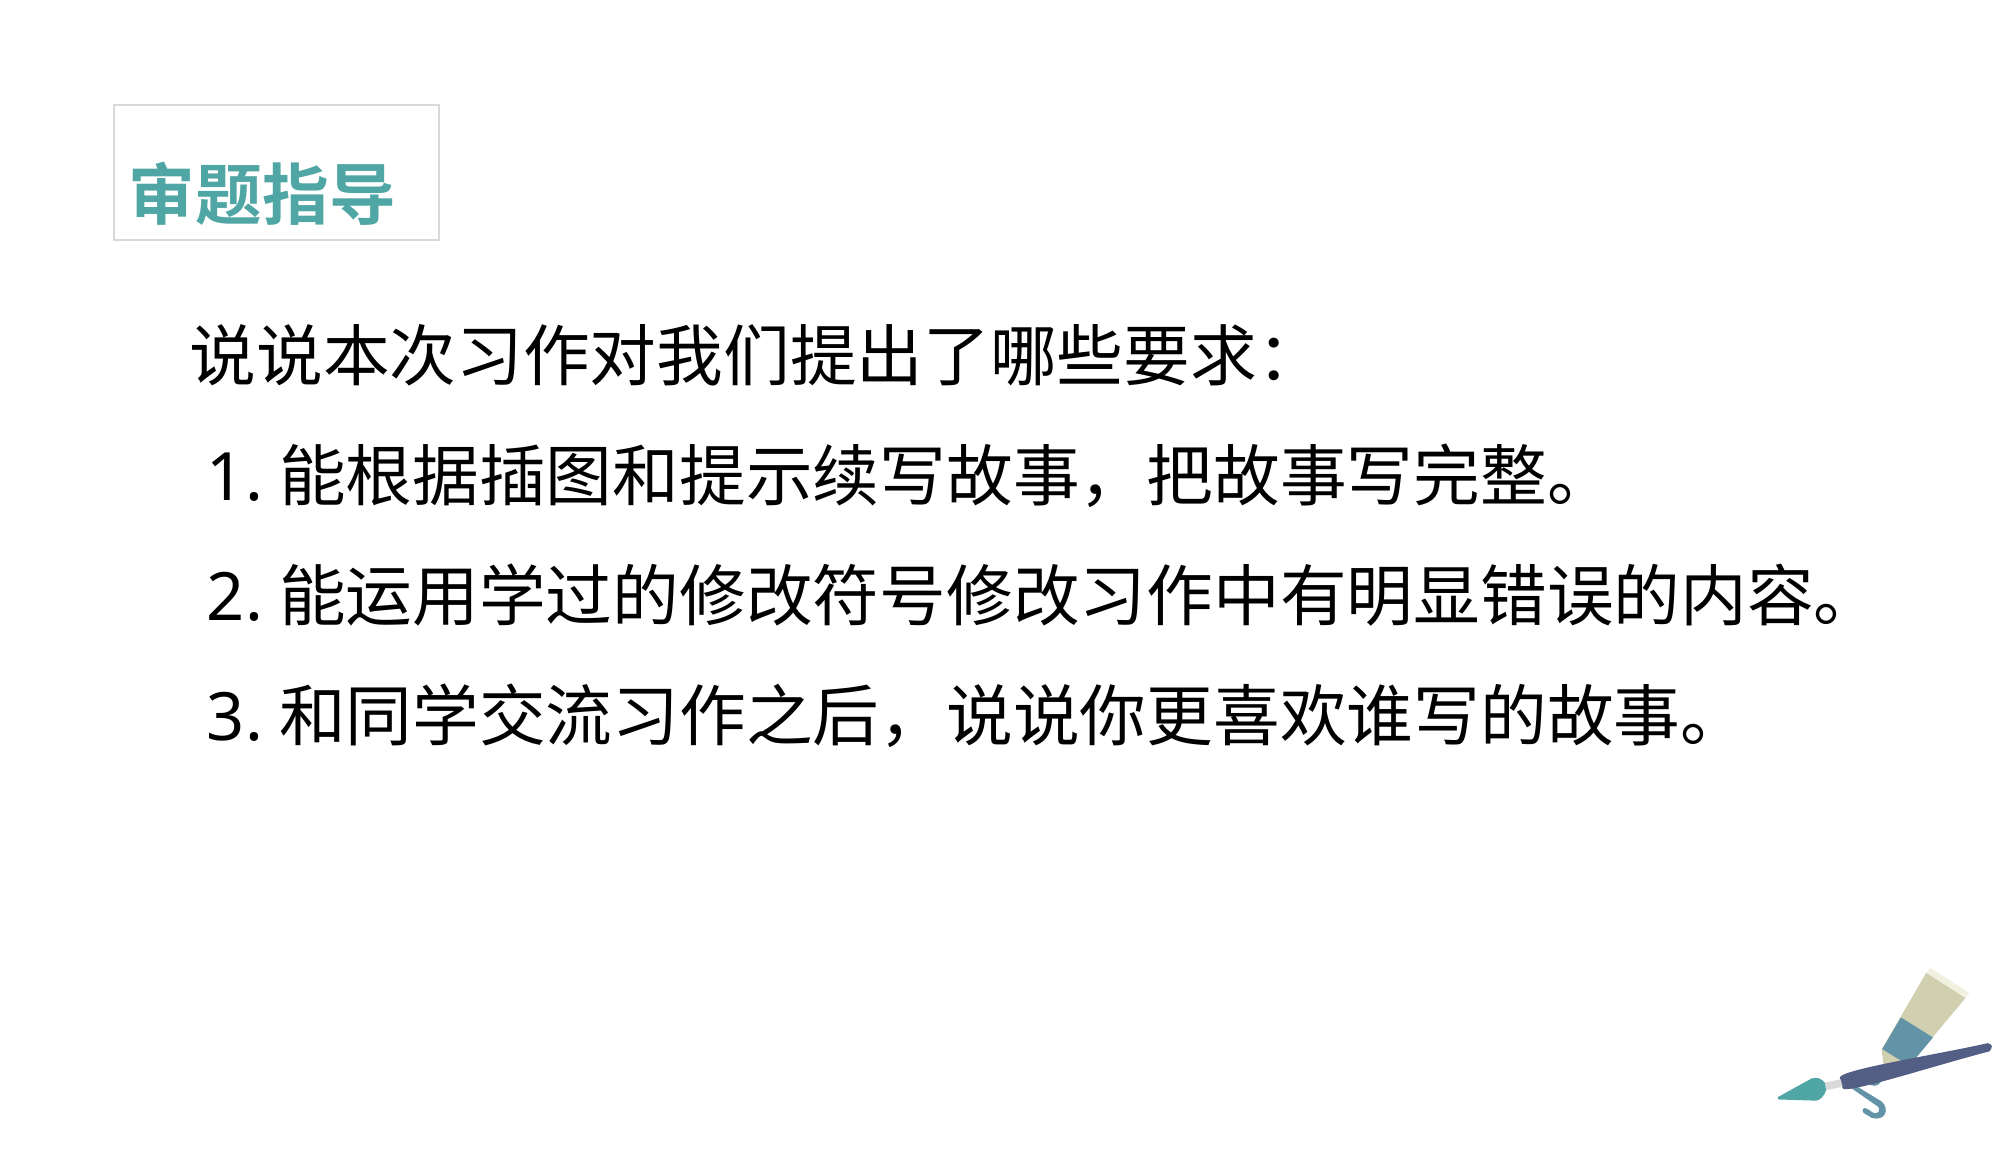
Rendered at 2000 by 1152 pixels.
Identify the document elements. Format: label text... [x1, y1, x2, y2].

text_box 说说本次习作对我们提出了哪些要求： 1.能根据插图和提示续写故事，把故事写完整。 2.能运用学过的修改符号修改习作中有明显错误的内容。 3.和同学交流习作之后，说说你更喜欢谁写的故事。 [174, 266, 1896, 762]
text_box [1811, 970, 1974, 1152]
text_box 审题指导 [113, 104, 440, 241]
